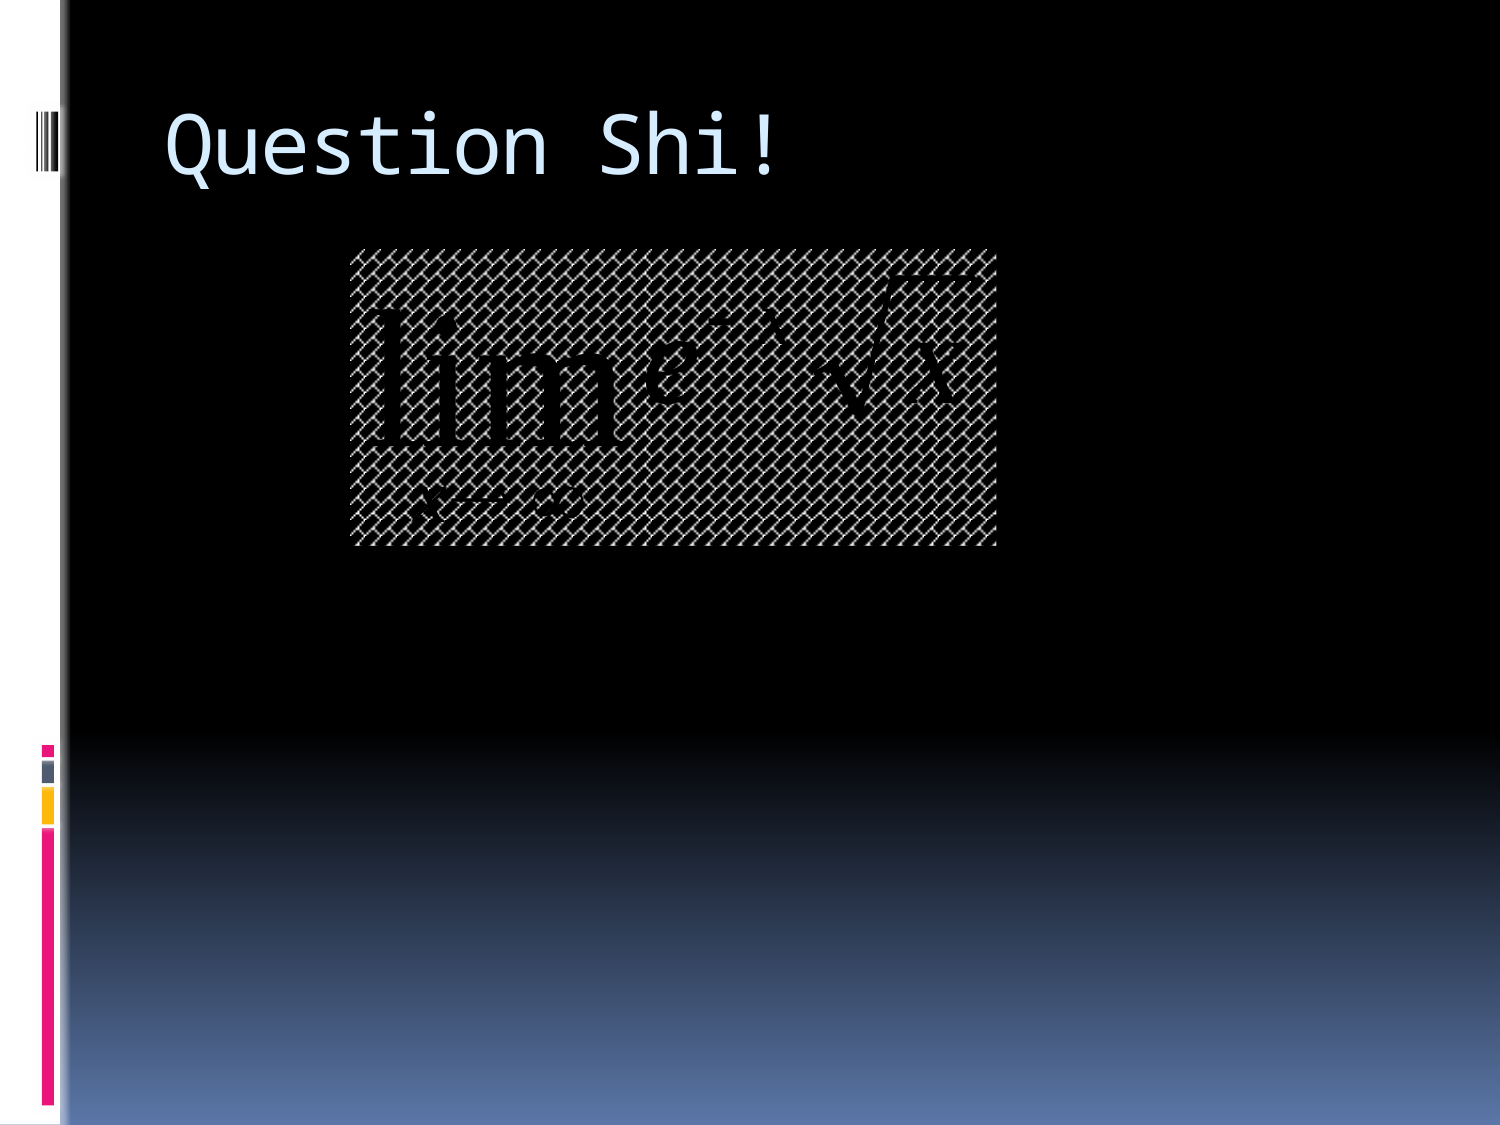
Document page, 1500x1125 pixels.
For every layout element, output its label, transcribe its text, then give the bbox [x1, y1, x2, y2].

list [349, 249, 997, 547]
title Question Shi! [150, 83, 1425, 234]
